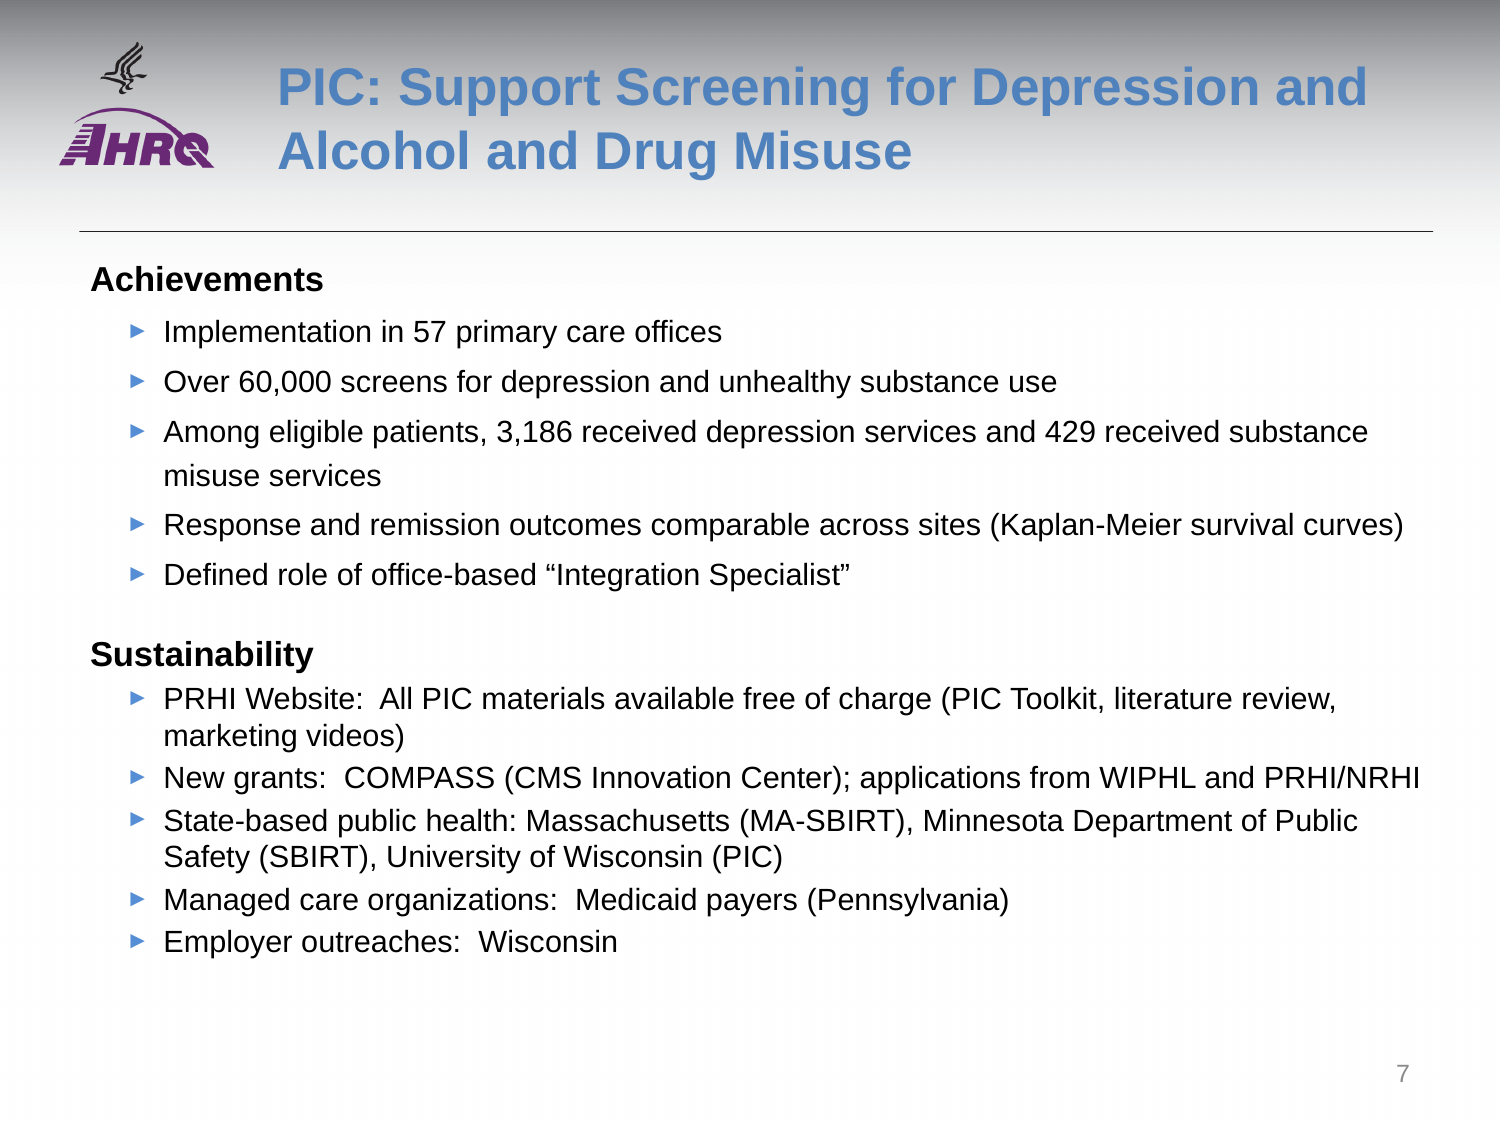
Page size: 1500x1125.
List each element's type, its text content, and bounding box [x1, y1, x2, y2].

picture [0, 0, 1500, 1125]
slide_number 7 [1074, 1042, 1425, 1103]
list Achievements Implementation in 57 primary care offices Over 60,000 screens for depression and unhealthy substance use Among eligible patients, 3,186 received depression services and 429 received substance misuse services Response and remission outcomes comparable across sites (Kaplan-Meier survival curves) Defined role of office-based “Integration Specialist” Sustainability PRHI Website: All PIC materials available free of charge (PIC Toolkit, literature review, marketing videos) New grants: COMPASS (CMS Innovation Center); applications from WIPHL and PRHI/NRHI State-based public health: Massachusetts (MA-SBIRT), Minnesota Department of Public Safety (SBIRT), University of Wisconsin (PIC) Managed care organizations: Medicaid payers (Pennsylvania) Employer outreaches: Wisconsin [75, 249, 1438, 1063]
title PIC: Support Screening for Depression and Alcohol and Drug Misuse [262, 45, 1425, 188]
